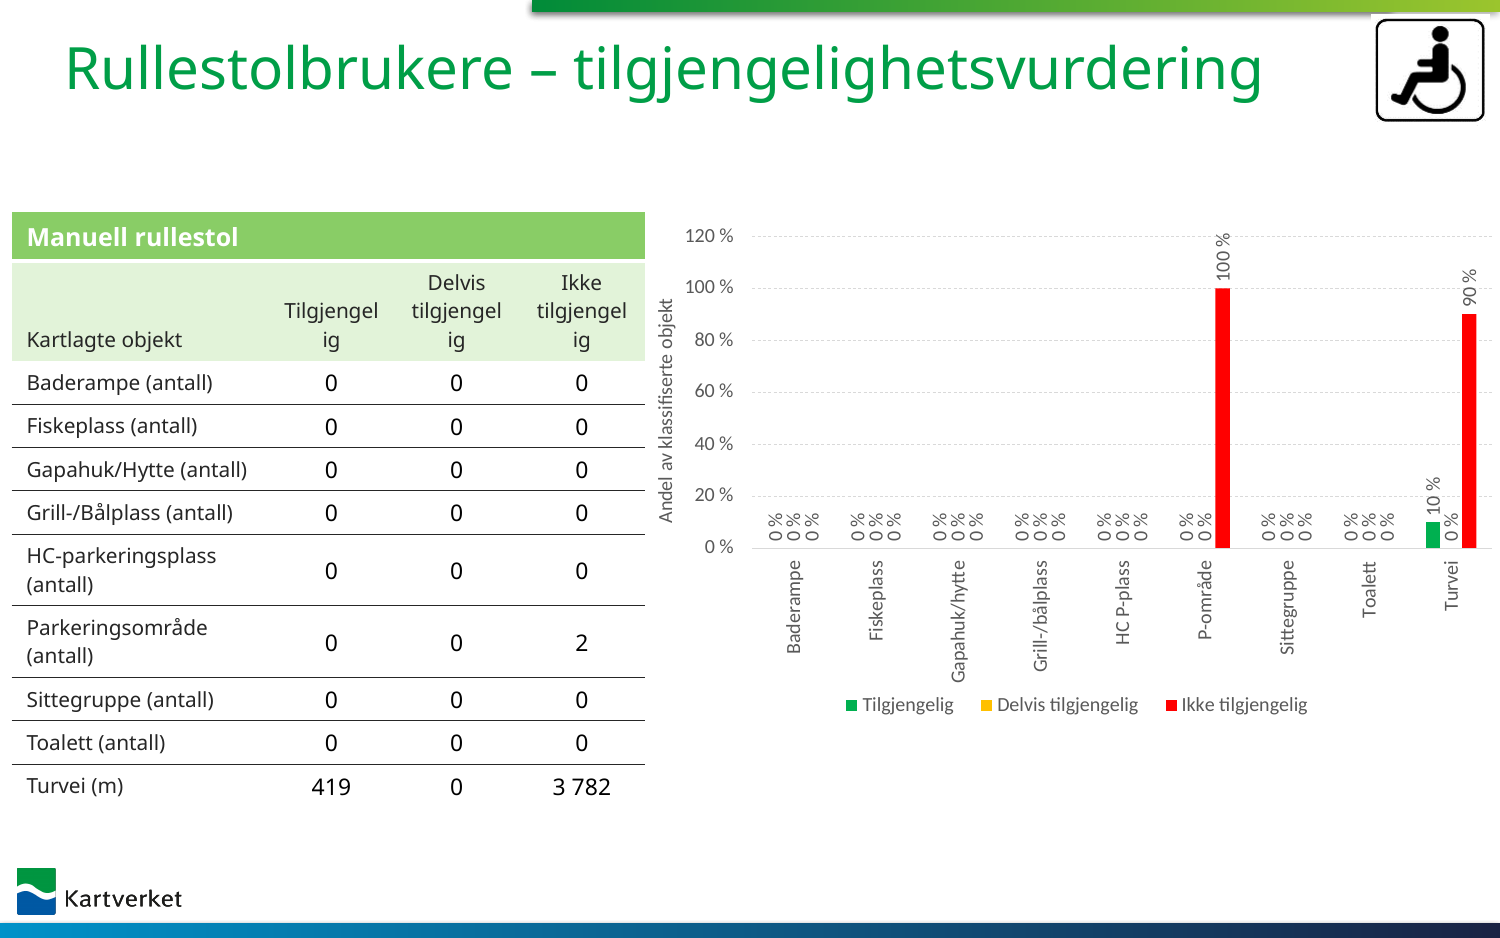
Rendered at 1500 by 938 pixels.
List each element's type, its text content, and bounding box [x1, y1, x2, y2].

table_cell Fiskeplass (antall) [12, 405, 269, 447]
table_cell 0 [394, 765, 519, 807]
table_cell 0 [394, 405, 519, 447]
table_cell Delvis tilgjengelig [394, 263, 519, 361]
table_cell Sittegruppe (antall) [12, 678, 269, 720]
table_cell 0 [519, 678, 638, 720]
table_cell 0 [394, 606, 519, 677]
table_cell 0 [519, 405, 638, 447]
table_cell 0 [519, 491, 638, 534]
table_cell 0 [519, 535, 638, 605]
table_cell Kartlagte objekt [12, 263, 269, 361]
table_cell 0 [394, 678, 519, 720]
table_cell 0 [269, 405, 394, 447]
table_cell 3 782 [519, 765, 645, 807]
table_header Manuell rullestol [12, 212, 645, 259]
table_cell 0 [269, 535, 394, 605]
table_cell 0 [269, 606, 394, 677]
table_cell 0 [519, 361, 638, 404]
table_cell 0 [394, 491, 519, 534]
table_cell HC-parkeringsplass (antall) [12, 535, 269, 605]
table_cell 0 [394, 448, 519, 490]
table_cell Turvei (m) [12, 765, 269, 807]
table_cell Parkeringsområde (antall) [12, 606, 269, 677]
table_cell 0 [394, 535, 519, 605]
table_cell 0 [269, 678, 394, 720]
table_cell Grill-/Bålplass (antall) [12, 491, 269, 534]
table_cell 0 [269, 361, 394, 404]
table_cell 0 [519, 448, 638, 490]
table_cell Toalett (antall) [12, 721, 269, 764]
table_cell Baderampe (antall) [12, 361, 269, 404]
picture [643, 218, 1500, 728]
table_cell 0 [269, 491, 394, 534]
table_cell 0 [519, 721, 645, 764]
table_cell 0 [269, 721, 394, 764]
text_box Rullestolbrukere – tilgjengelighetsvurdering [49, 12, 1372, 109]
picture [1371, 13, 1491, 127]
table_cell Ikke tilgjengelig [519, 263, 638, 361]
table_cell 0 [394, 721, 519, 764]
table_cell 2 [519, 606, 638, 677]
table_cell 419 [269, 765, 394, 807]
table_cell Gapahuk/Hytte (antall) [12, 448, 269, 490]
table_cell 0 [269, 448, 394, 490]
table_cell 0 [394, 361, 519, 404]
table_cell Tilgjengelig [269, 263, 394, 361]
